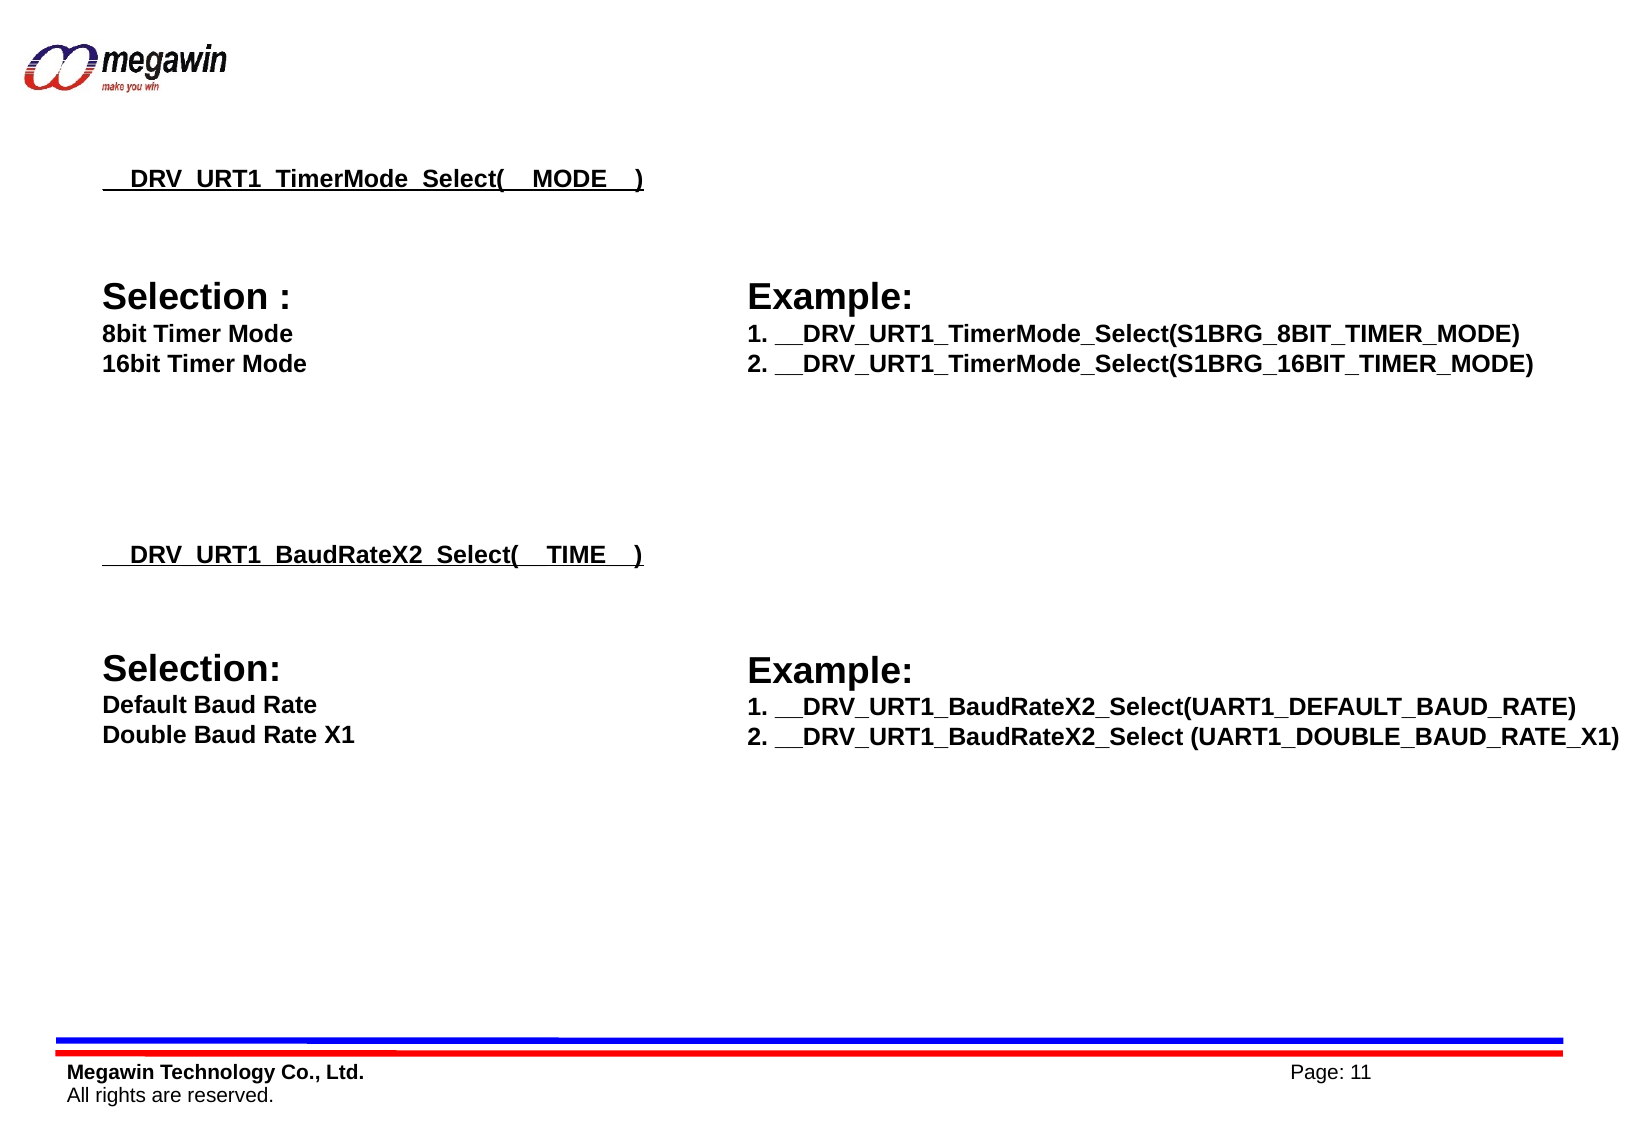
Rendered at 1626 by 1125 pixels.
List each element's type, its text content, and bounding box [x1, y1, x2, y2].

picture [19, 37, 231, 97]
text_box Example: 1. __DRV_URT1_TimerMode_Select(S1BRG_8BIT_TIMER_MODE) 2. __DRV_URT1_TimerMode_Select(S1BRG_16BIT_TIMER_MODE) [732, 264, 1625, 385]
text_box __DRV_URT1_TimerMode_Select(__MODE__) [87, 155, 660, 201]
text_box __DRV_URT1_BaudRateX2_Select(__TIME__) [87, 530, 659, 576]
text_box Selection: Default Baud Rate Double Baud Rate X1 [87, 636, 378, 757]
text_box Example: 1. __DRV_URT1_BaudRateX2_Select(UART1_DEFAULT_BAUD_RATE) 2. __DRV_URT1_BaudRateX2_Select (UART1_DOUBLE_BAUD_RATE_X1) [732, 638, 1625, 758]
text_box Selection : 8bit Timer Mode 16bit Timer Mode [87, 264, 323, 385]
